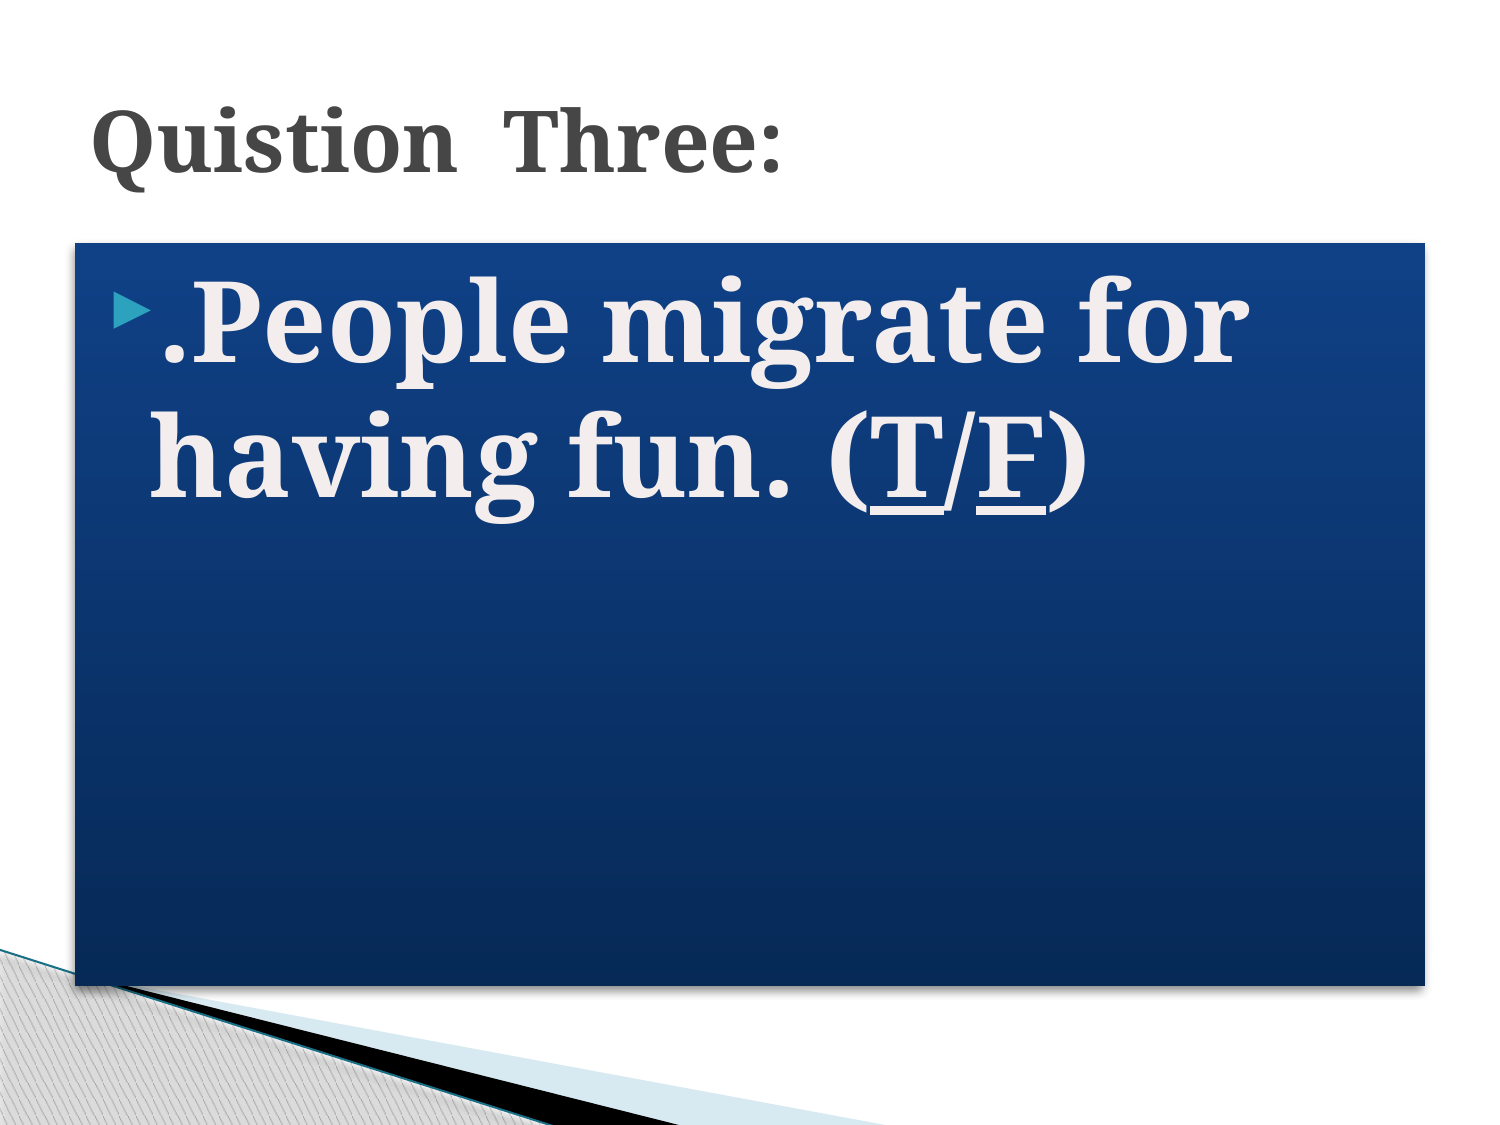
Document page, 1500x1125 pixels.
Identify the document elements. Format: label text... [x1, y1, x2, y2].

title Quistion Three: [75, 45, 1425, 233]
list .People migrate for having fun. (T/F) [75, 243, 1425, 986]
